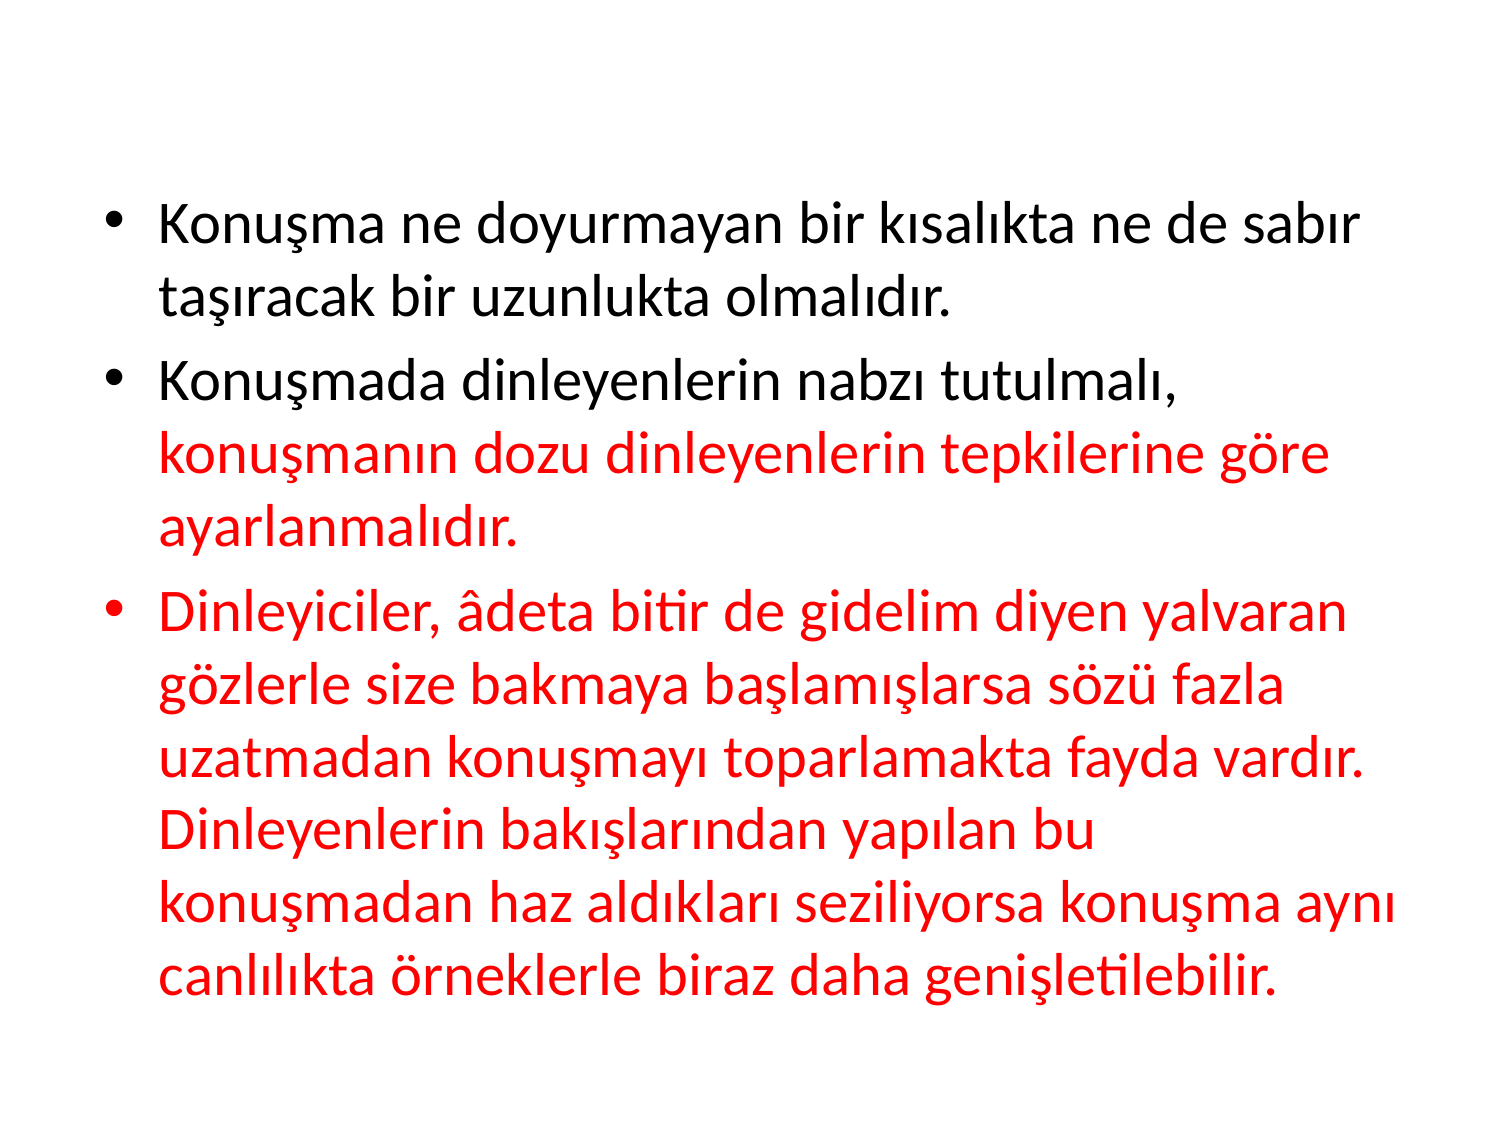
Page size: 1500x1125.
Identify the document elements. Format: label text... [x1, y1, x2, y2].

list Konuşma ne doyurmayan bir kısalıkta ne de sabır taşıracak bir uzunlukta olmalıdır. Konuşmada dinleyenlerin nabzı tutulmalı, konuşmanın dozu dinleyenlerin tepkilerine göre ayarlanmalıdır. Dinleyiciler, âdeta bitir de gidelim diyen yalvaran gözlerle size bakmaya başlamışlarsa sözü fazla uzatmadan konuşmayı toparlamakta fayda vardır. Dinleyenlerin bakışlarından yapılan bu konuşmadan haz aldıkları seziliyorsa konuşma aynı canlılıkta örneklerle biraz daha genişletilebilir. [88, 90, 1439, 1017]
